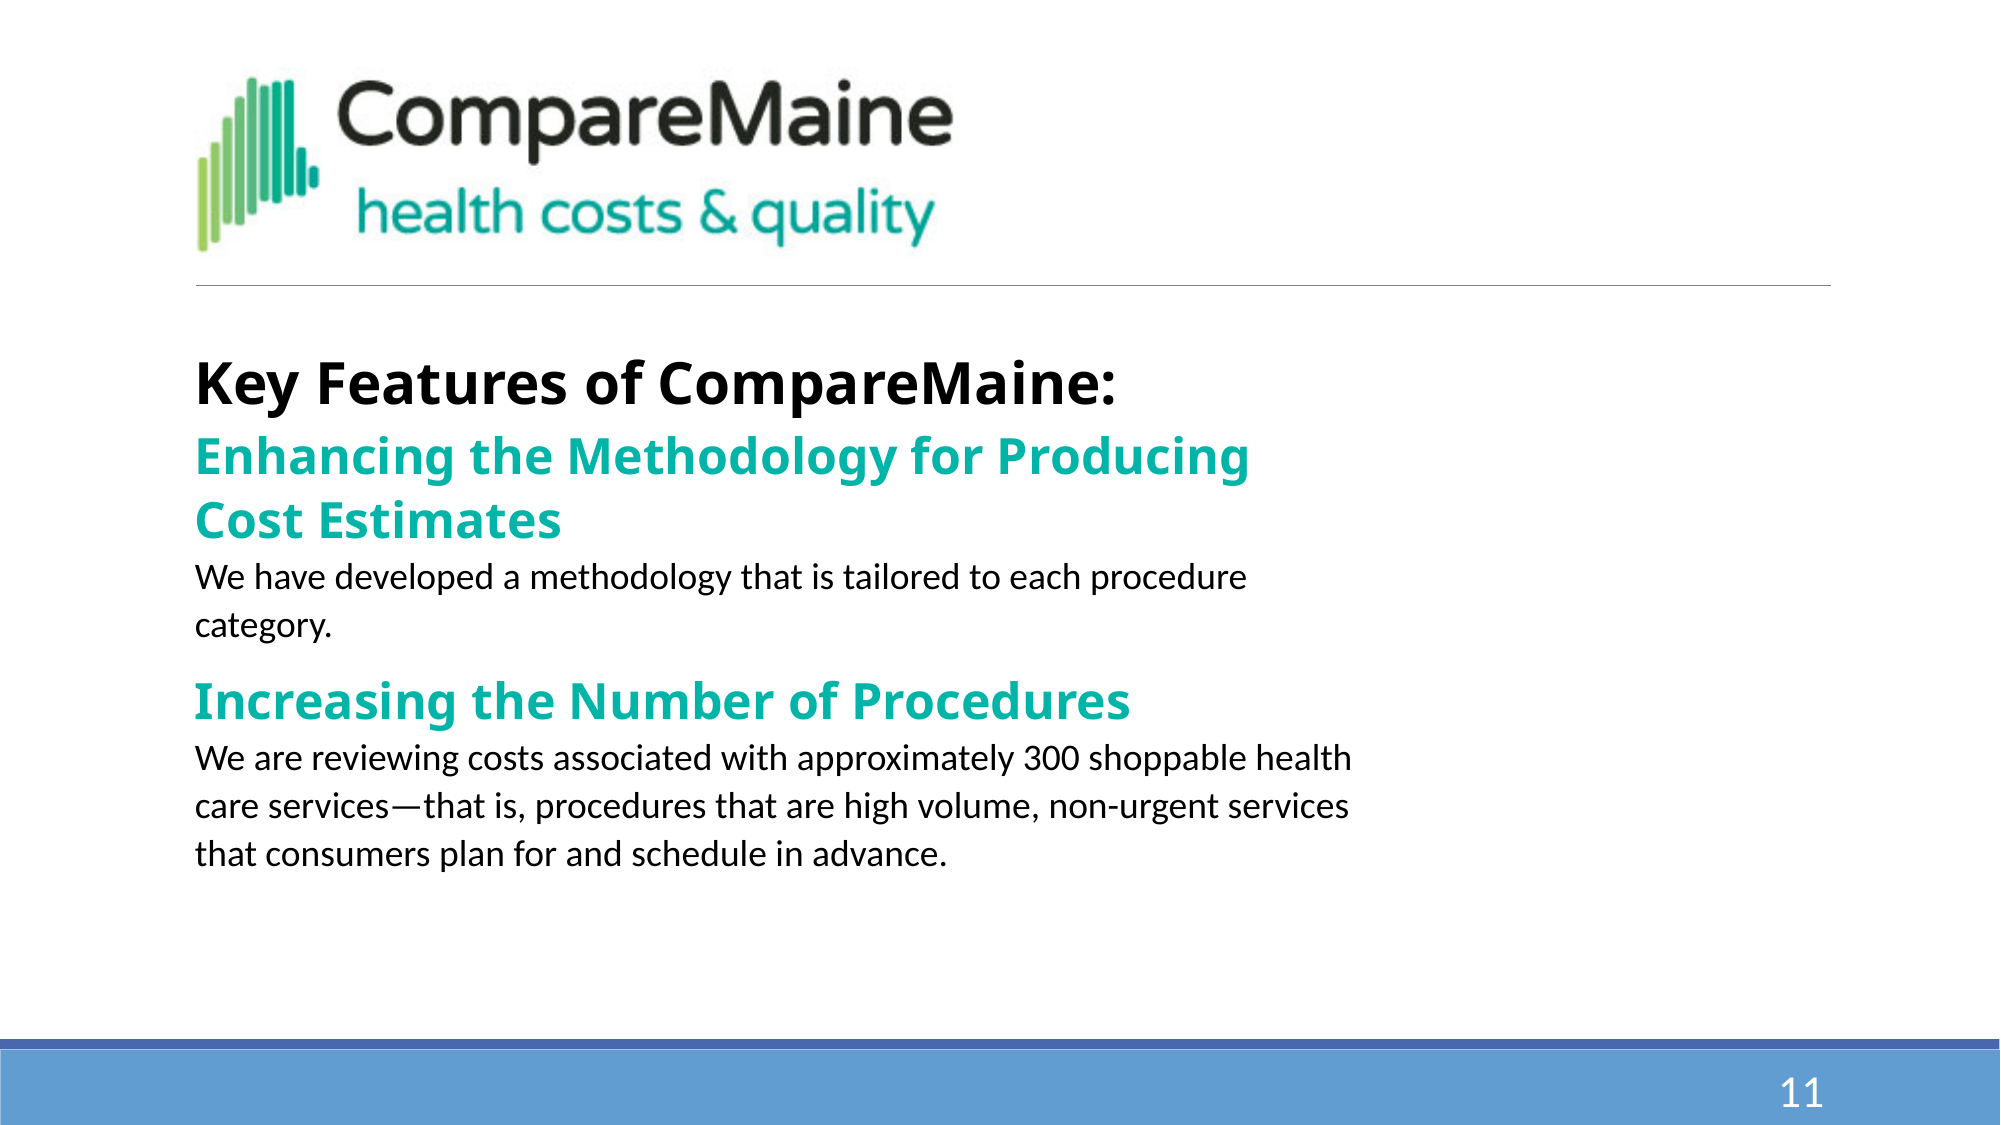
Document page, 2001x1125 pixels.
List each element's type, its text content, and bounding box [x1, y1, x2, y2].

text_box Key Features of CompareMaine: Enhancing the Methodology for Producing Cost Estimates We have developed a methodology that is tailored to each procedure category. Increasing the Number of Procedures We are reviewing costs associated with approximately 300 shoppable health care services—that is, procedures that are high volume, non-urgent services that consumers plan for and schedule in advance. [179, 333, 1374, 1008]
slide_number 11 [1624, 1059, 1840, 1120]
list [179, 66, 969, 265]
